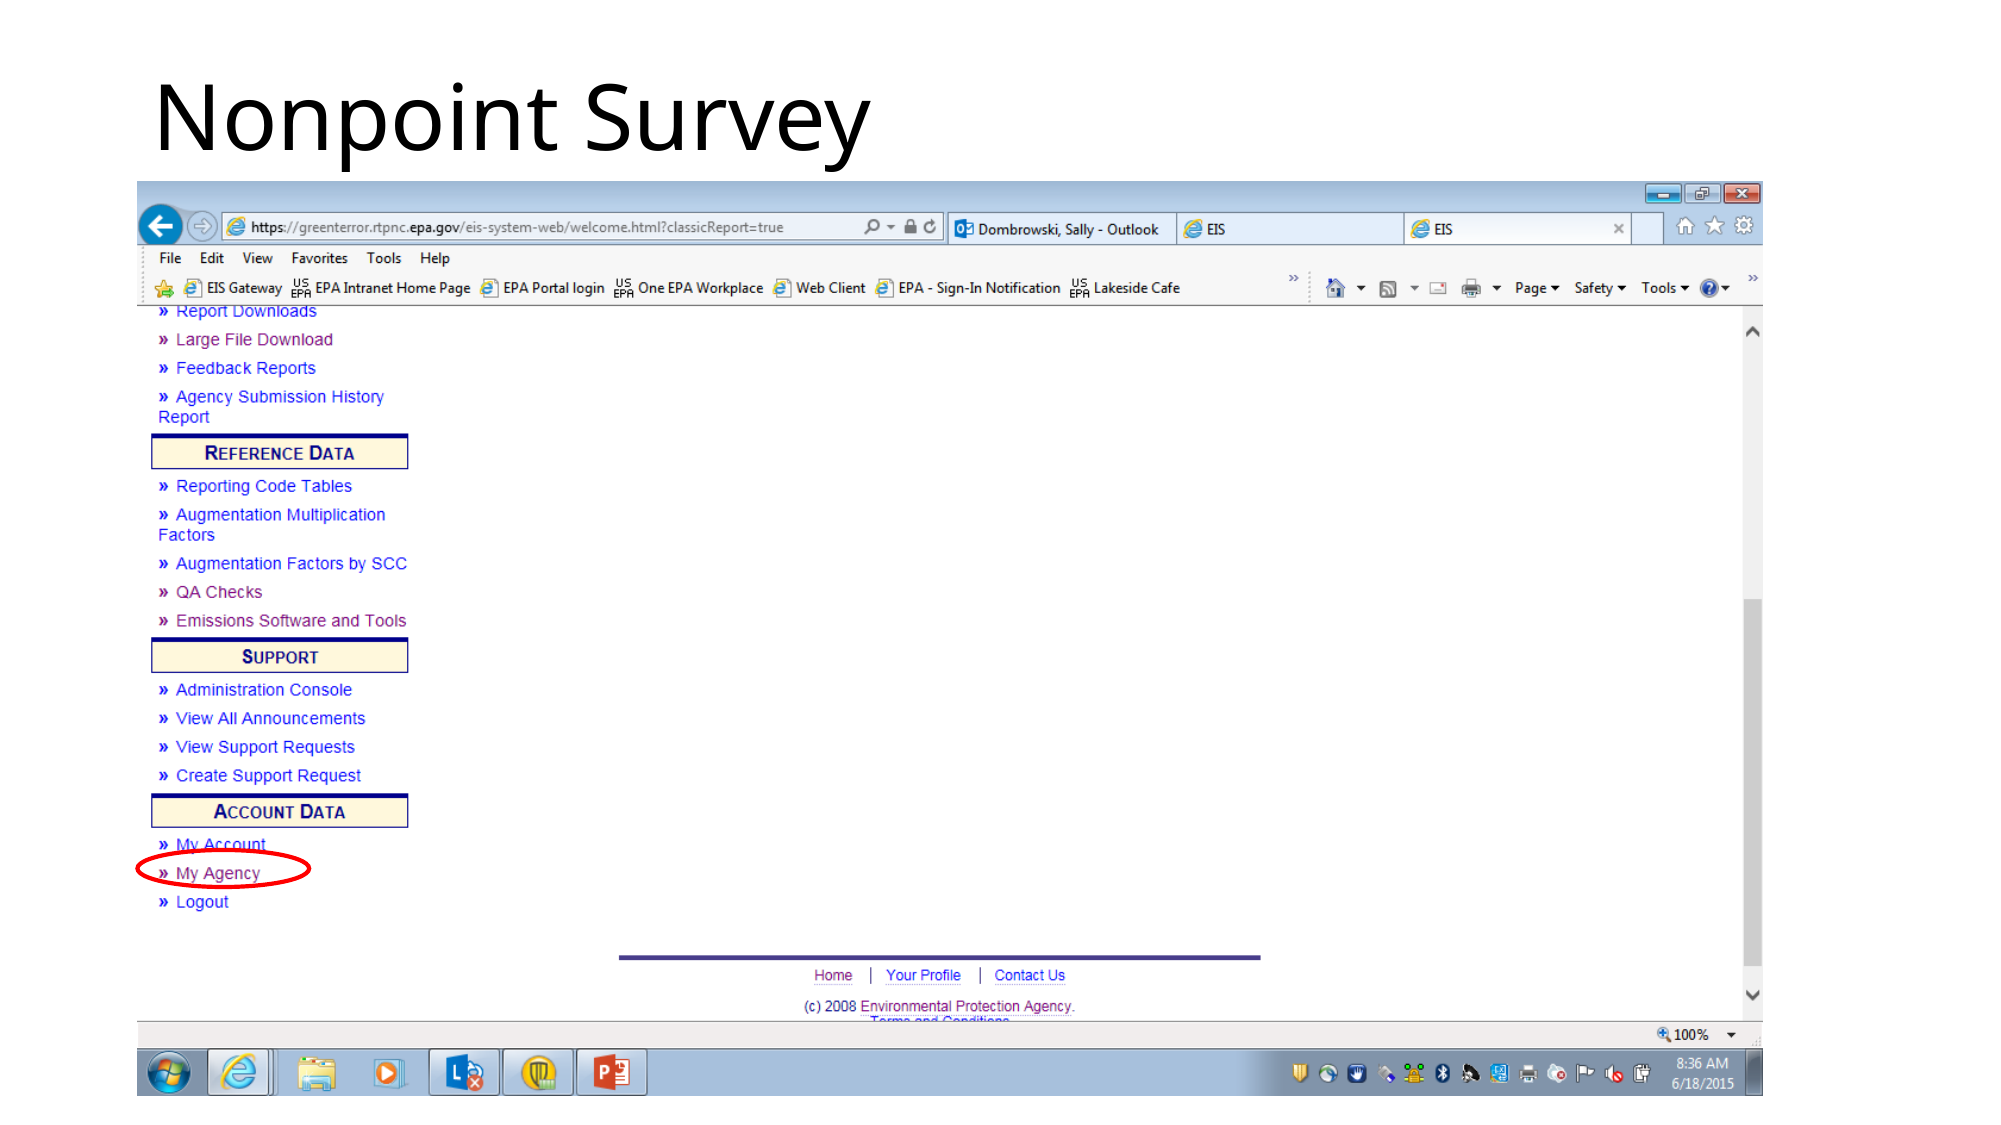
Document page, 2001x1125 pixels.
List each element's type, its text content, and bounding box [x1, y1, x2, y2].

title Nonpoint Survey [137, 59, 1863, 182]
picture [137, 181, 1763, 1096]
